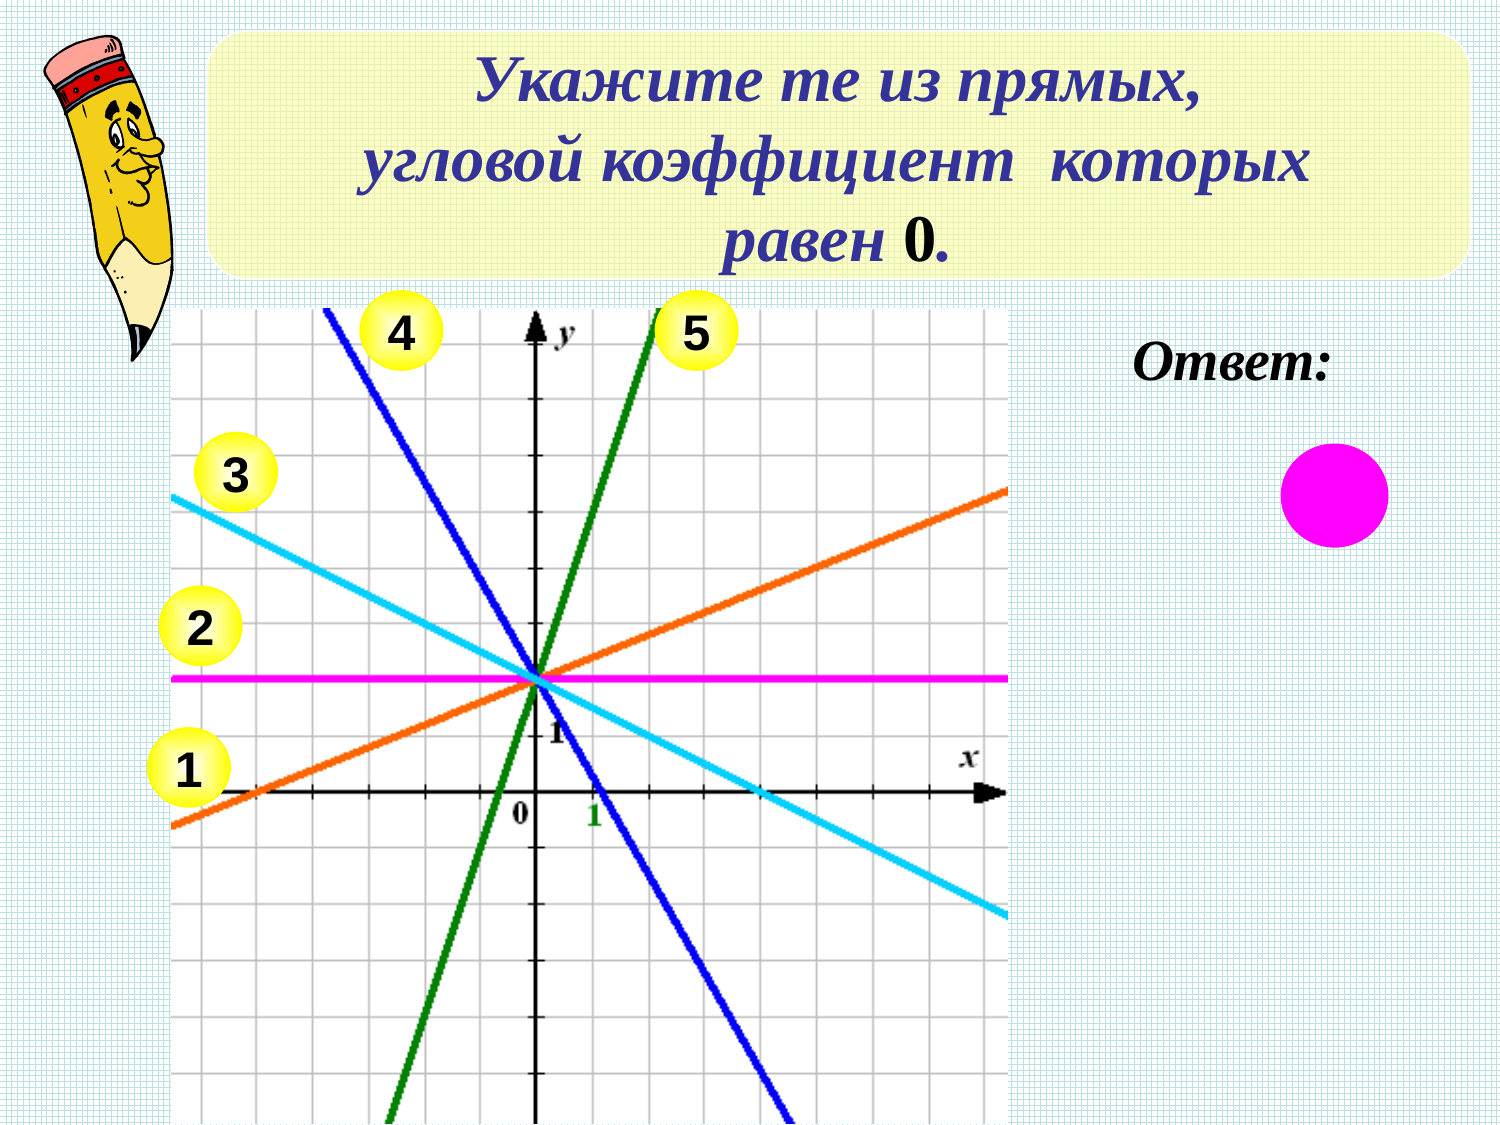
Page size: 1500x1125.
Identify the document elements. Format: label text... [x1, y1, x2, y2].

text_box 5 [663, 290, 730, 307]
picture [40, 30, 174, 362]
text_box [1281, 444, 1388, 547]
text_box 1 [147, 735, 165, 800]
text_box Ответ: [1117, 314, 1350, 400]
text_box Укажите те из прямых, угловой коэффициент которых равен 0. [206, 30, 1471, 280]
text_box 4 [368, 290, 435, 307]
text_box 2 [159, 605, 165, 646]
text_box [170, 308, 1010, 1125]
